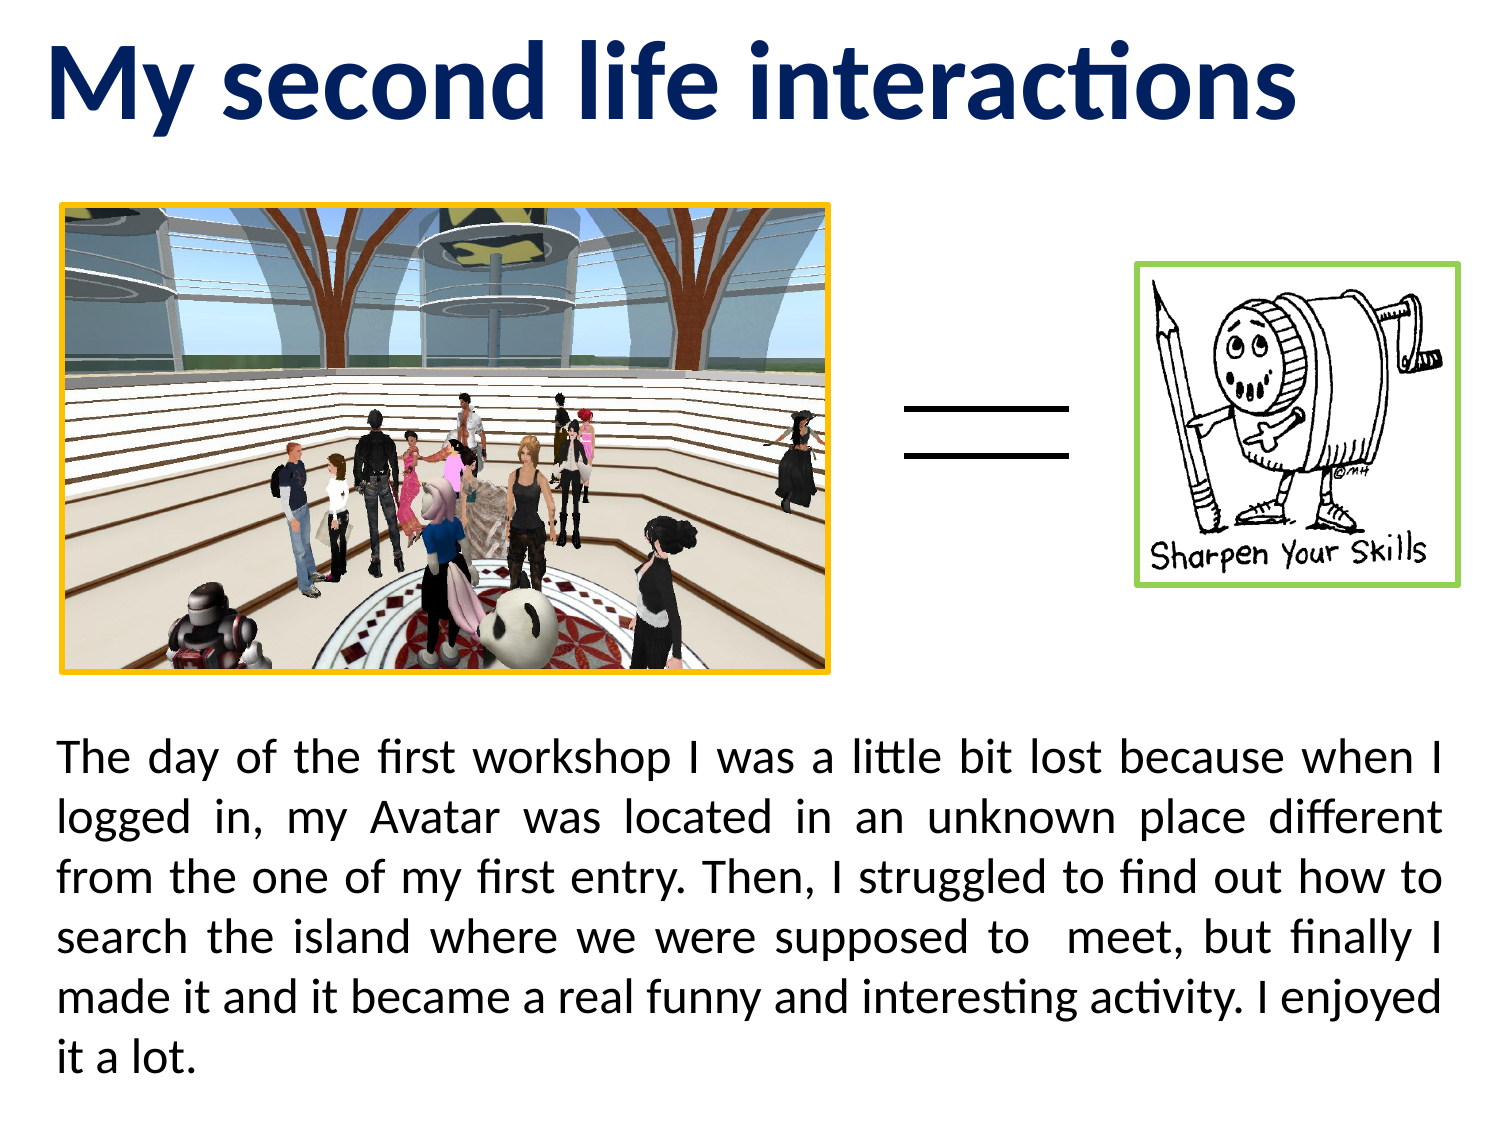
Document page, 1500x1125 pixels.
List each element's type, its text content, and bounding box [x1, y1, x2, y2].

picture [64, 207, 826, 670]
picture [1139, 266, 1455, 582]
text_box My second life interactions [29, 0, 1424, 150]
text_box The day of the first workshop I was a little bit lost because when I logged in, my Avatar was located in an unknown place different from the one of my first entry. Then, I struggled to find out how to search the island where we were supposed to meet, but finally I made it and it became a real funny and interesting activity. I enjoyed it a lot. [41, 715, 1459, 1091]
